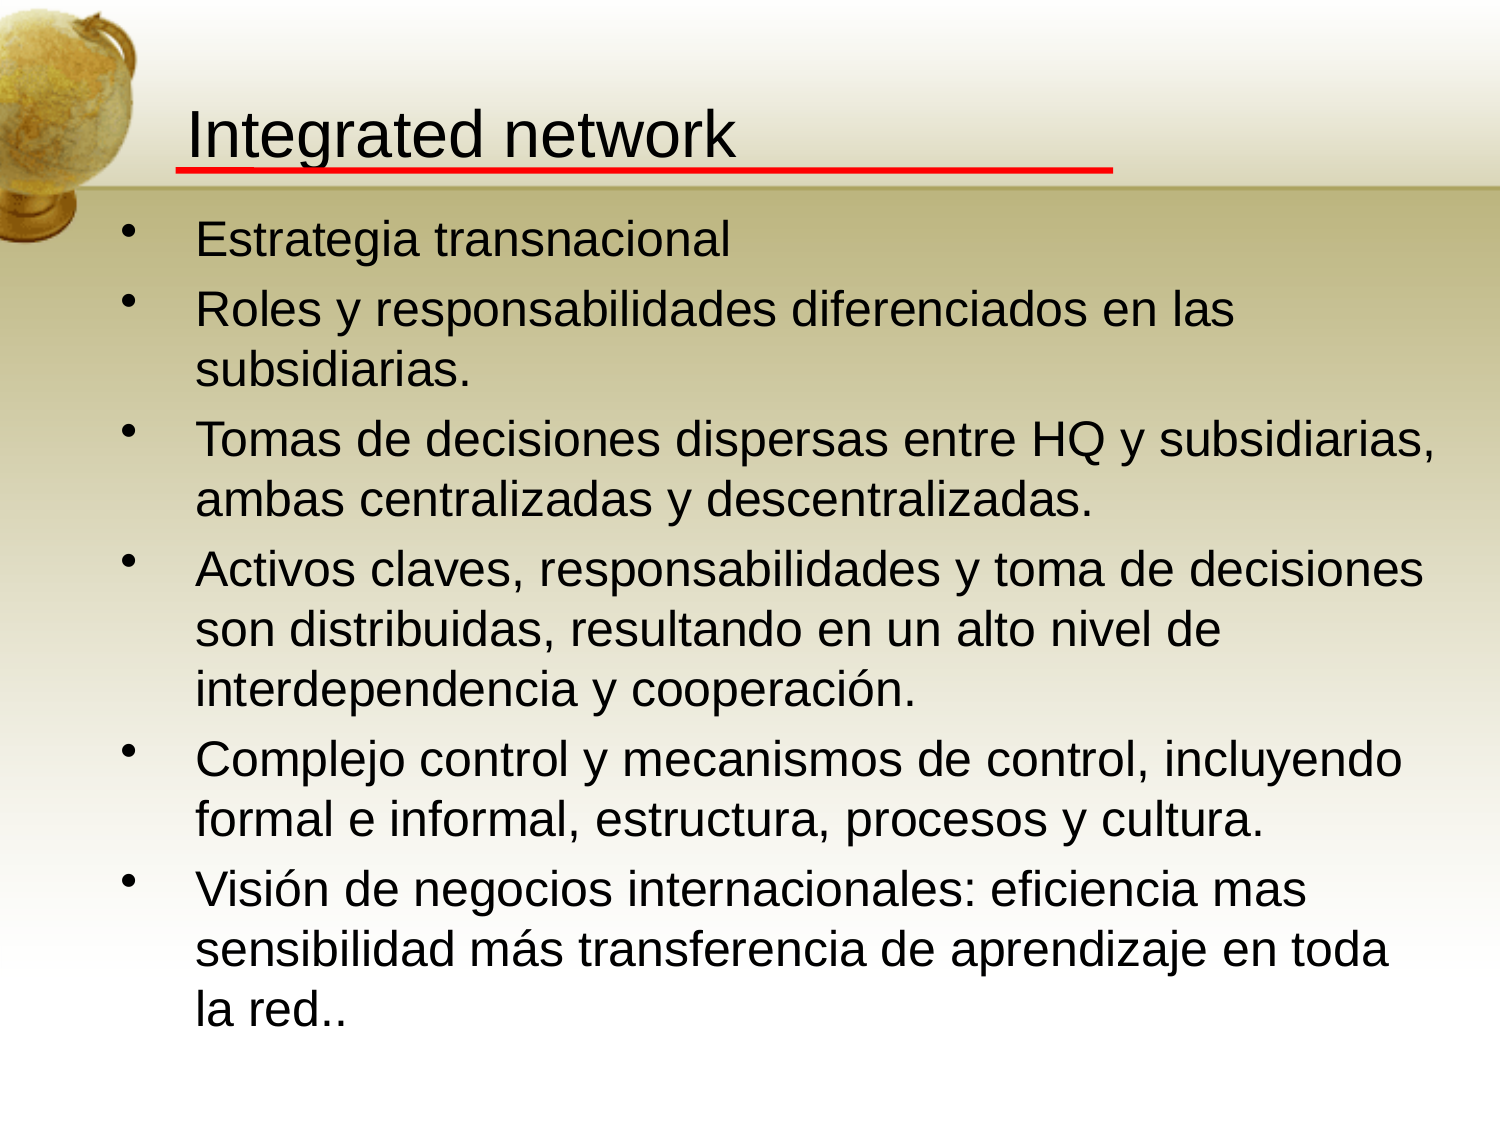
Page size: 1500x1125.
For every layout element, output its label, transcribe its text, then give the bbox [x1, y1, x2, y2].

list Estrategia transnacional Roles y responsabilidades diferenciados en las subsidiarias. Tomas de decisiones dispersas entre HQ y subsidiarias, ambas centralizadas y descentralizadas. Activos claves, responsabilidades y toma de decisiones son distribuidas, resultando en un alto nivel de interdependencia y cooperación. Complejo control y mecanismos de control, incluyendo formal e informal, estructura, procesos y cultura. Visión de negocios internacionales: eficiencia mas sensibilidad más transferencia de aprendizaje en toda la red.. [105, 198, 1454, 1032]
picture [0, 0, 1500, 1125]
title Integrated network [170, 36, 1436, 179]
